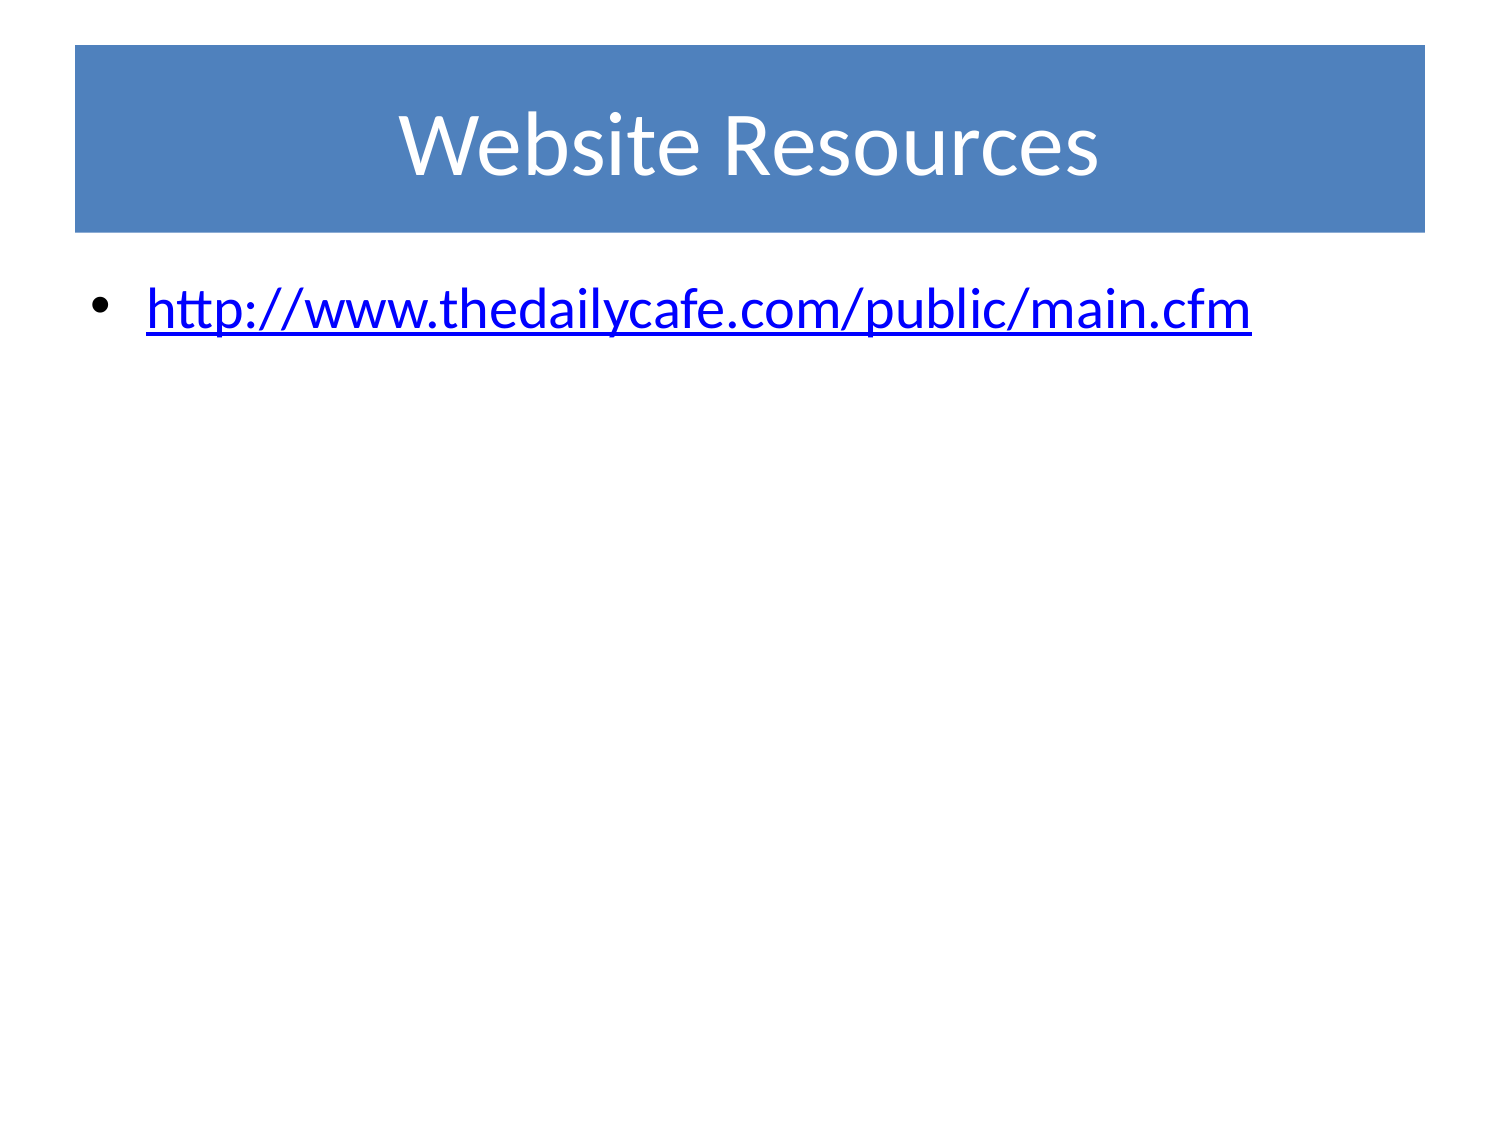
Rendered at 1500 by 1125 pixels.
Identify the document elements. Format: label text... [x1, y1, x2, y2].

list http://www.thedailycafe.com/public/main.cfm [75, 262, 1425, 1005]
title Website Resources [75, 45, 1425, 233]
